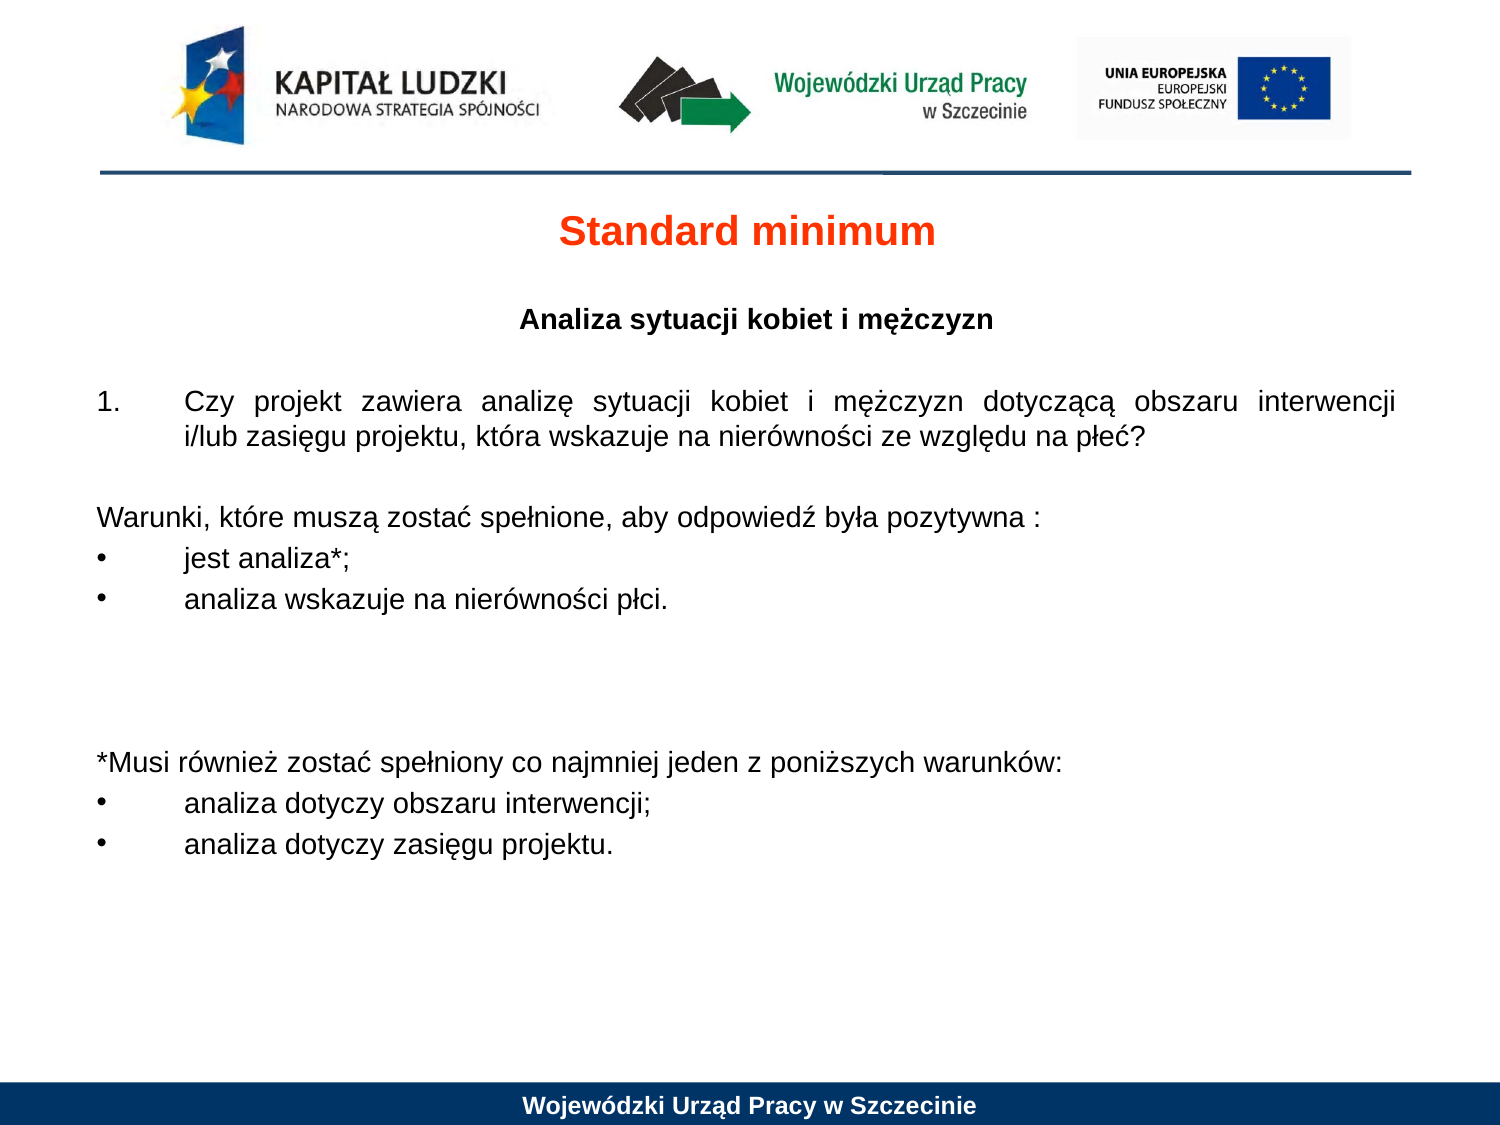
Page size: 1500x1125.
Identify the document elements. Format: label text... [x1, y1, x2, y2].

picture [159, 24, 1353, 149]
text_box Analiza sytuacji kobiet i mężczyzn Czy projekt zawiera analizę sytuacji kobiet i mężczyzn dotyczącą obszaru interwencji i/lub zasięgu projektu, która wskazuje na nierówności ze względu na płeć? Warunki, które muszą zostać spełnione, aby odpowiedź była pozytywna : jest analiza*; analiza wskazuje na nierówności płci. *Musi również zostać spełniony co najmniej jeden z poniższych warunków: analiza dotyczy obszaru interwencji; analiza dotyczy zasięgu projektu. [81, 292, 1432, 919]
text_box [74, 282, 1425, 1005]
text_box Standard minimum [70, 175, 1425, 282]
